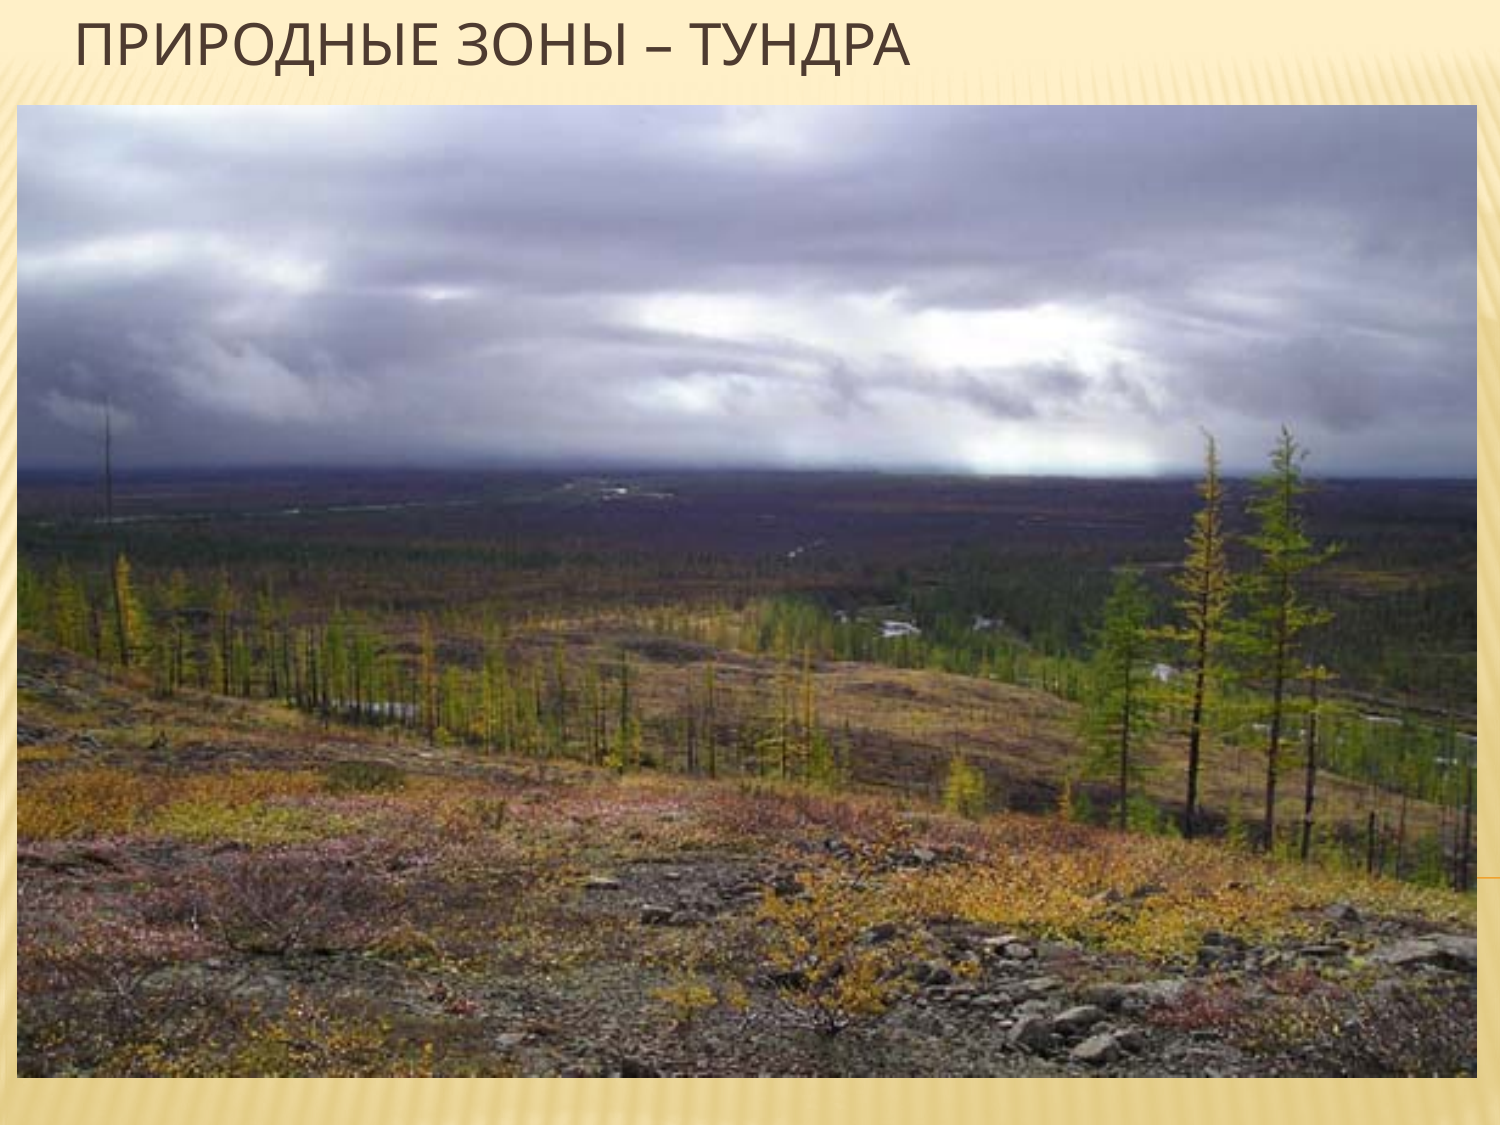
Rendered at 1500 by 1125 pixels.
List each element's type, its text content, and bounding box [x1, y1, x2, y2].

title Природные зоны – тундра [58, 0, 1447, 94]
picture [17, 105, 1477, 1079]
